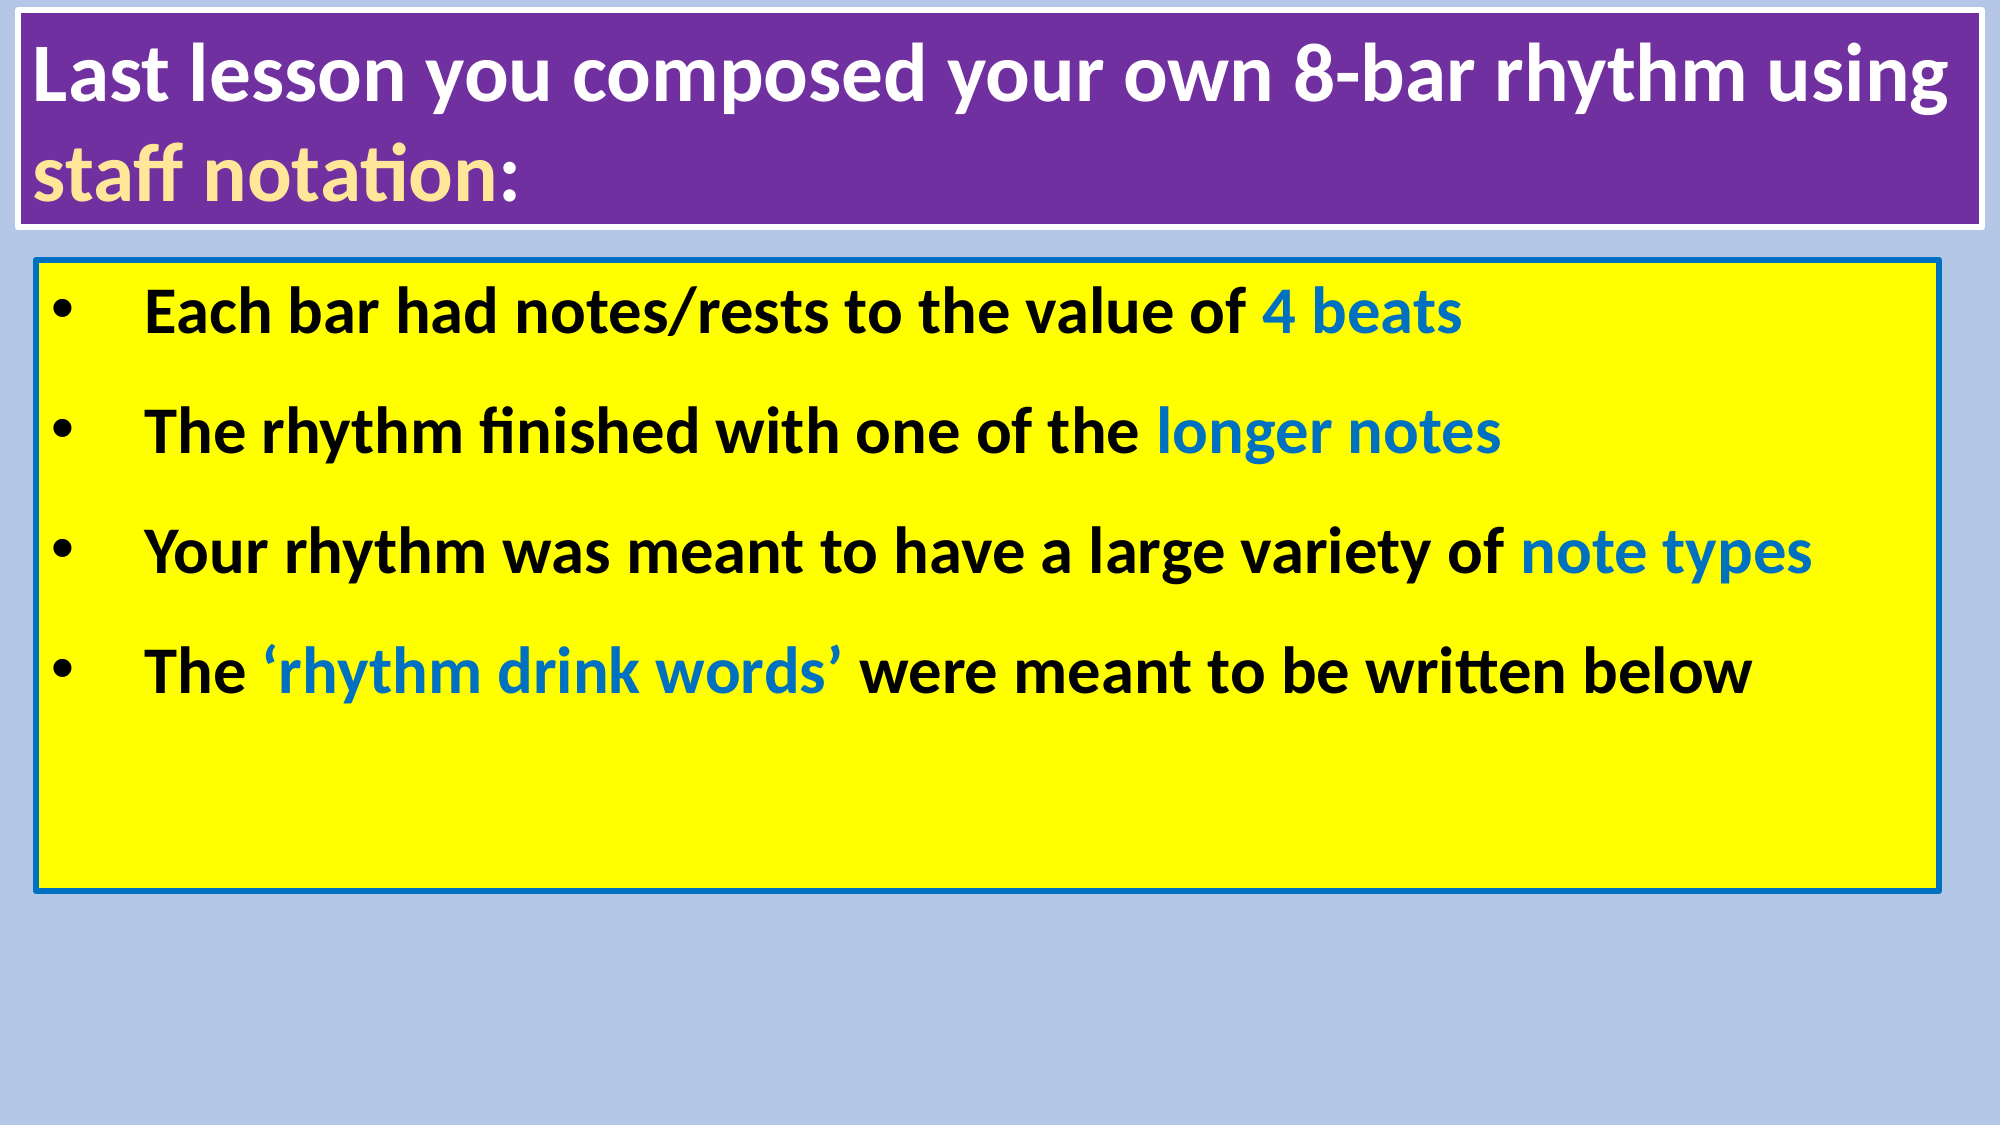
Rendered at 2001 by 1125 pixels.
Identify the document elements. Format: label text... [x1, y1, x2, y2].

text_box Last lesson you composed your own 8-bar rhythm using staff notation: [18, 10, 1982, 228]
text_box Each bar had notes/rests to the value of 4 beats The rhythm finished with one of the longer notes Your rhythm was meant to have a large variety of note types The ‘rhythm drink words’ were meant to be written below [36, 259, 1939, 891]
